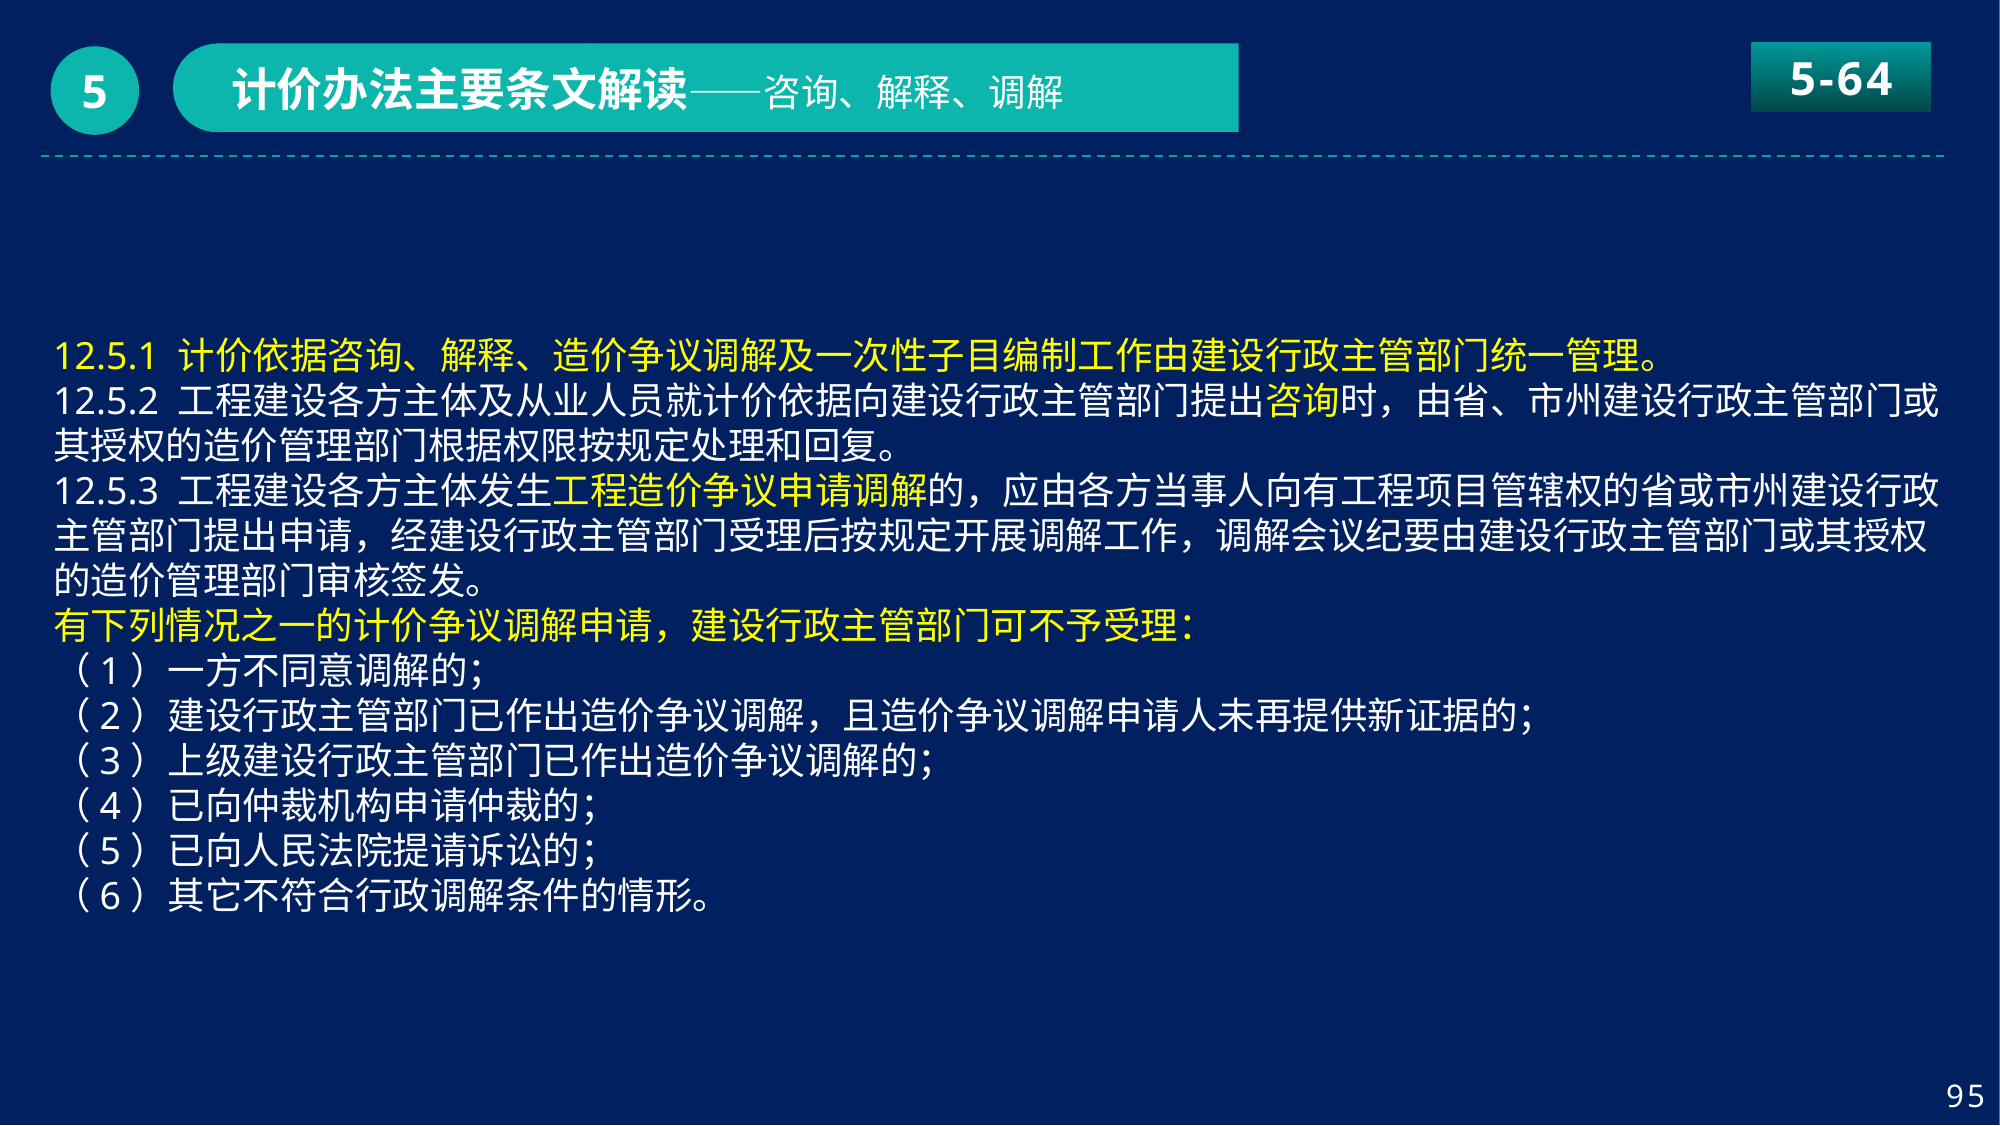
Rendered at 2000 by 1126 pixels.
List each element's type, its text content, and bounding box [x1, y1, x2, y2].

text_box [40, 43, 1950, 157]
text_box 95 [1905, 1065, 2000, 1126]
text_box 12.5.1 计价依据咨询、解释、造价争议调解及一次性子目编制工作由建设行政主管部门统一管理。 12.5.2 工程建设各方主体及从业人员就计价依据向建设行政主管部门提出咨询时，由省、市州建设行政主管部门或其授权的造价管理部门根据权限按规定处理和回复。 12.5.3 工程建设各方主体发生工程造价争议申请调解的，应由各方当事人向有工程项目管辖权的省或市州建设行政主管部门提出申请，经建设行政主管部门受理后按规定开展调解工作，调解会议纪要由建设行政主管部门或其授权的造价管理部门审核签发。 有下列情况之一的计价争议调解申请，建设行政主管部门可不予受理： （1）一方不同意调解的； （2）建设行政主管部门已作出造价争议调解，且造价争议调解申请人未再提供新证据的； （3）上级建设行政主管部门已作出造价争议调解的； （4）已向仲裁机构申请仲裁的； （5）已向人民法院提请诉讼的； （6）其它不符合行政调解条件的情形。 [38, 324, 1964, 925]
